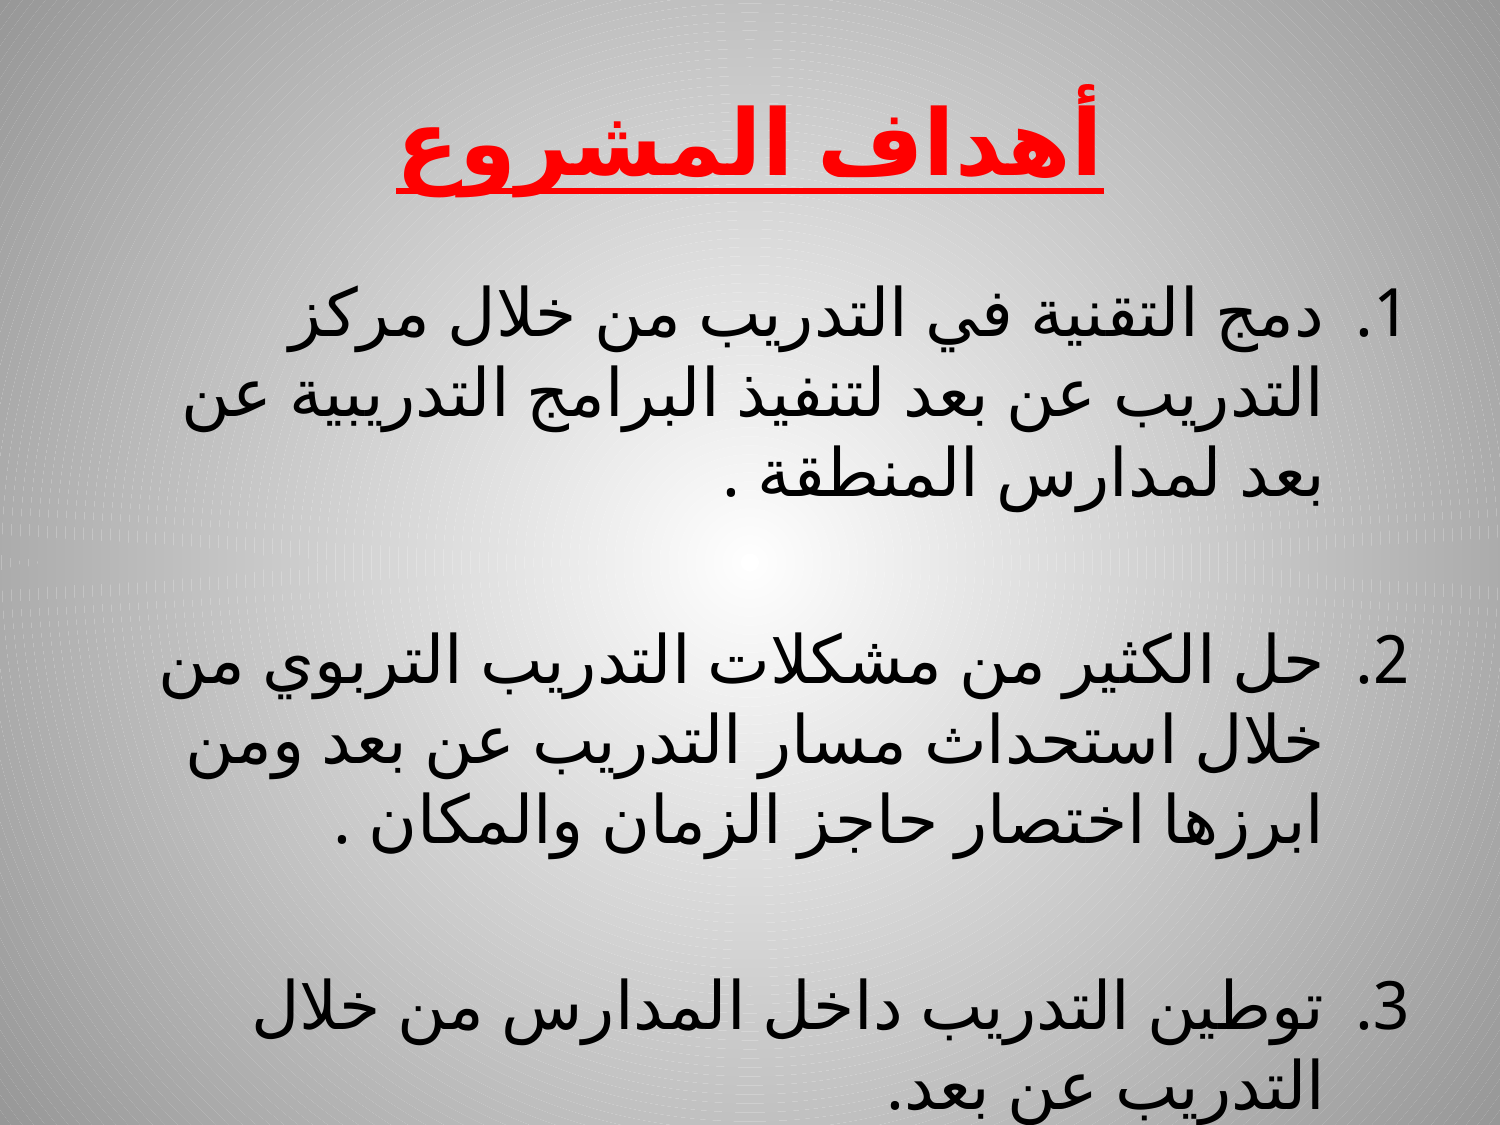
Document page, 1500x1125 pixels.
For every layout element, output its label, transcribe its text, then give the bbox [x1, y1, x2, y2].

title أهداف المشروع [75, 45, 1425, 233]
list دمج التقنية في التدريب من خلال مركز التدريب عن بعد لتنفيذ البرامج التدريبية عن بعد لمدارس المنطقة . حل الكثير من مشكلات التدريب التربوي من خلال استحداث مسار التدريب عن بعد ومن ابرزها اختصار حاجز الزمان والمكان . توطين التدريب داخل المدارس من خلال التدريب عن بعد. [75, 262, 1425, 1005]
